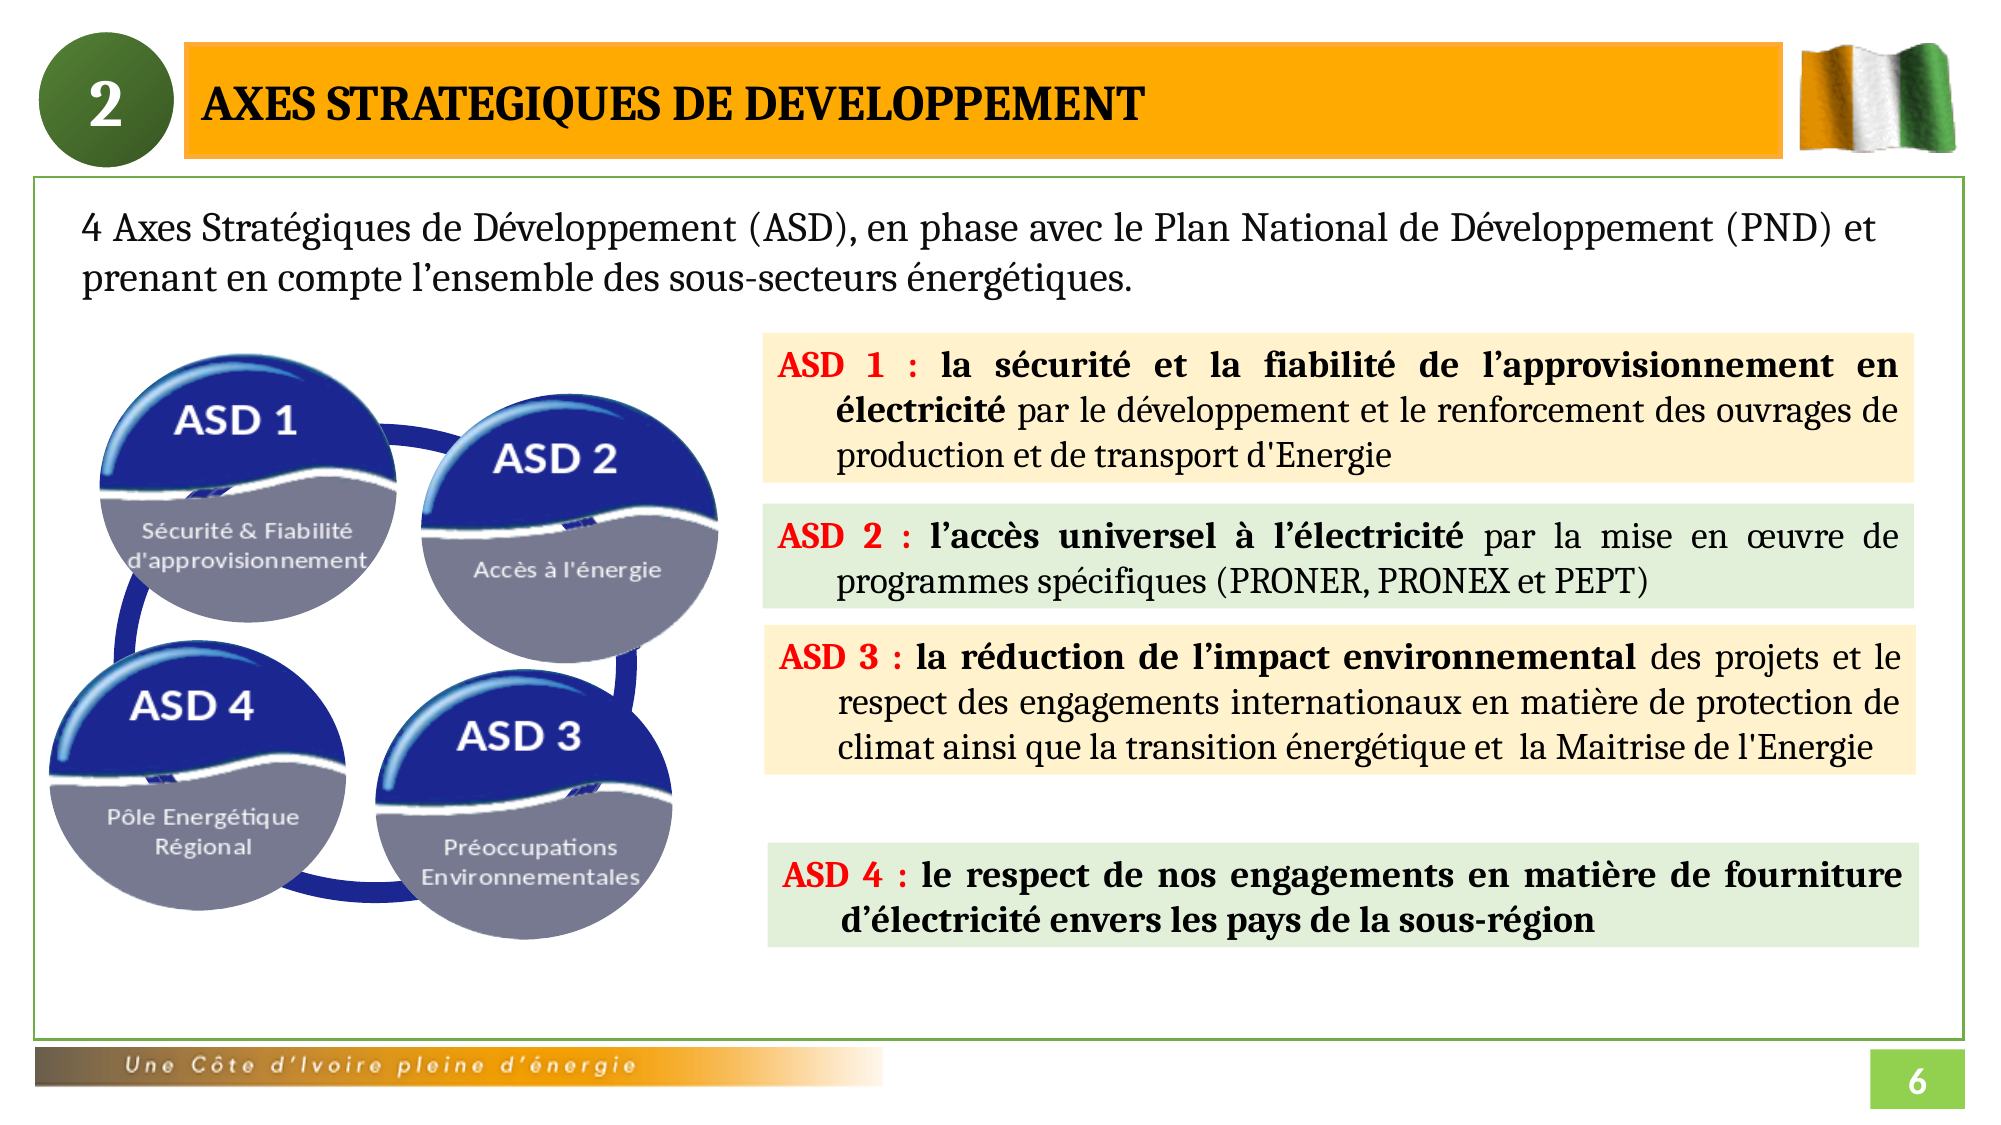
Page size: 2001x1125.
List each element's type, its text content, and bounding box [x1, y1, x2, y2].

text_box ASD 1 : la sécurité et la fiabilité de l’approvisionnement en électricité par le développement et le renforcement des ouvrages de production et de transport d'Energie [762, 332, 1915, 483]
picture [48, 640, 347, 911]
picture [99, 352, 397, 623]
list [33, 176, 1965, 1041]
picture [375, 669, 673, 940]
title AXES STRATEGIQUES DE DEVELOPPEMENT [185, 43, 1782, 157]
text_box ASD 4 : le respect de nos engagements en matière de fourniture d’électricité envers les pays de la sous-région [767, 842, 1920, 948]
picture [35, 1047, 883, 1090]
text_box ASD 2 : l’accès universel à l’électricité par la mise en œuvre de programmes spécifiques (PRONER, PRONEX et PEPT) [762, 503, 1915, 609]
text_box [124, 433, 628, 894]
picture [1798, 43, 1964, 153]
text_box 2 [35, 29, 178, 171]
picture [421, 393, 719, 665]
text_box ASD 3 : la réduction de l’impact environnemental des projets et le respect des engagements internationaux en matière de protection de climat ainsi que la transition énergétique et la Maitrise de l'Energie [764, 624, 1916, 775]
text_box 4 Axes Stratégiques de Développement (ASD), en phase avec le Plan National de Développement (PND) et prenant en compte l’ensemble des sous-secteurs énergétiques. [36, 192, 1892, 308]
